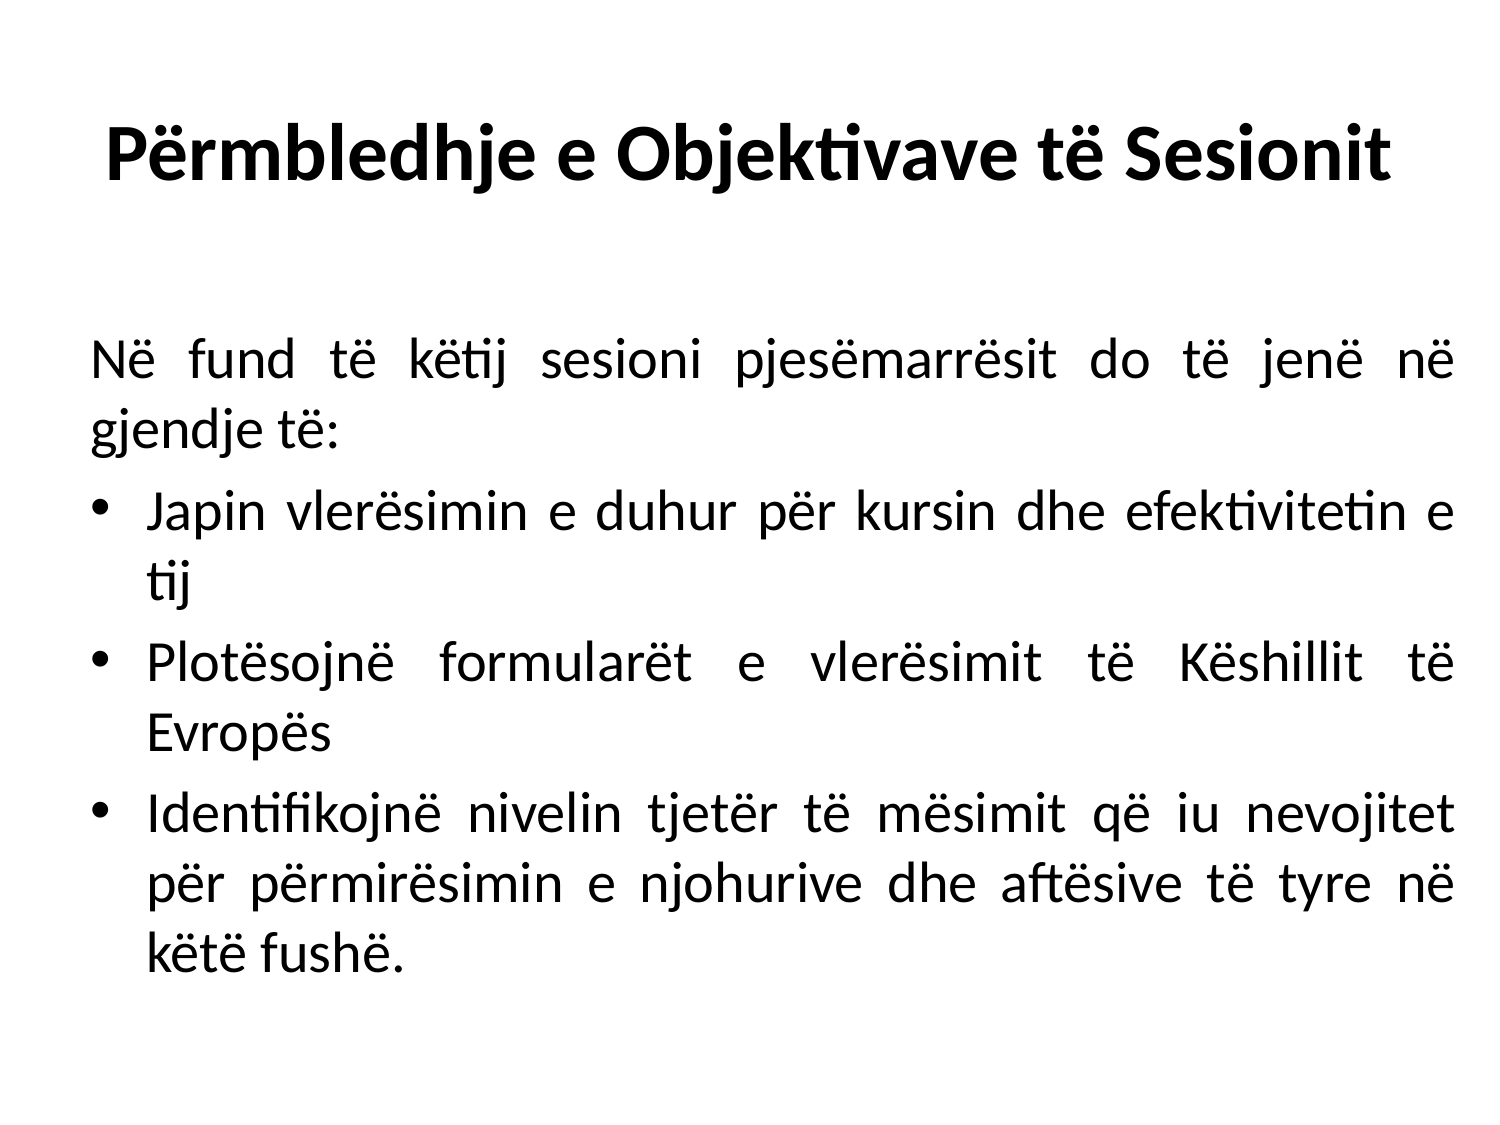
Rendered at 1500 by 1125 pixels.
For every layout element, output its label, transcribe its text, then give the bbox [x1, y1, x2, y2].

title Përmbledhje e Objektivave të Sesionit [75, 45, 1425, 250]
list Në fund të këtij sesioni pjesëmarrësit do të jenë në gjendje të: Japin vlerësimin e duhur për kursin dhe efektivitetin e tij Plotësojnë formularët e vlerësimit të Këshillit të Evropës Identifikojnë nivelin tjetër të mësimit që iu nevojitet për përmirësimin e njohurive dhe aftësive të tyre në këtë fushë. [75, 312, 1472, 1005]
